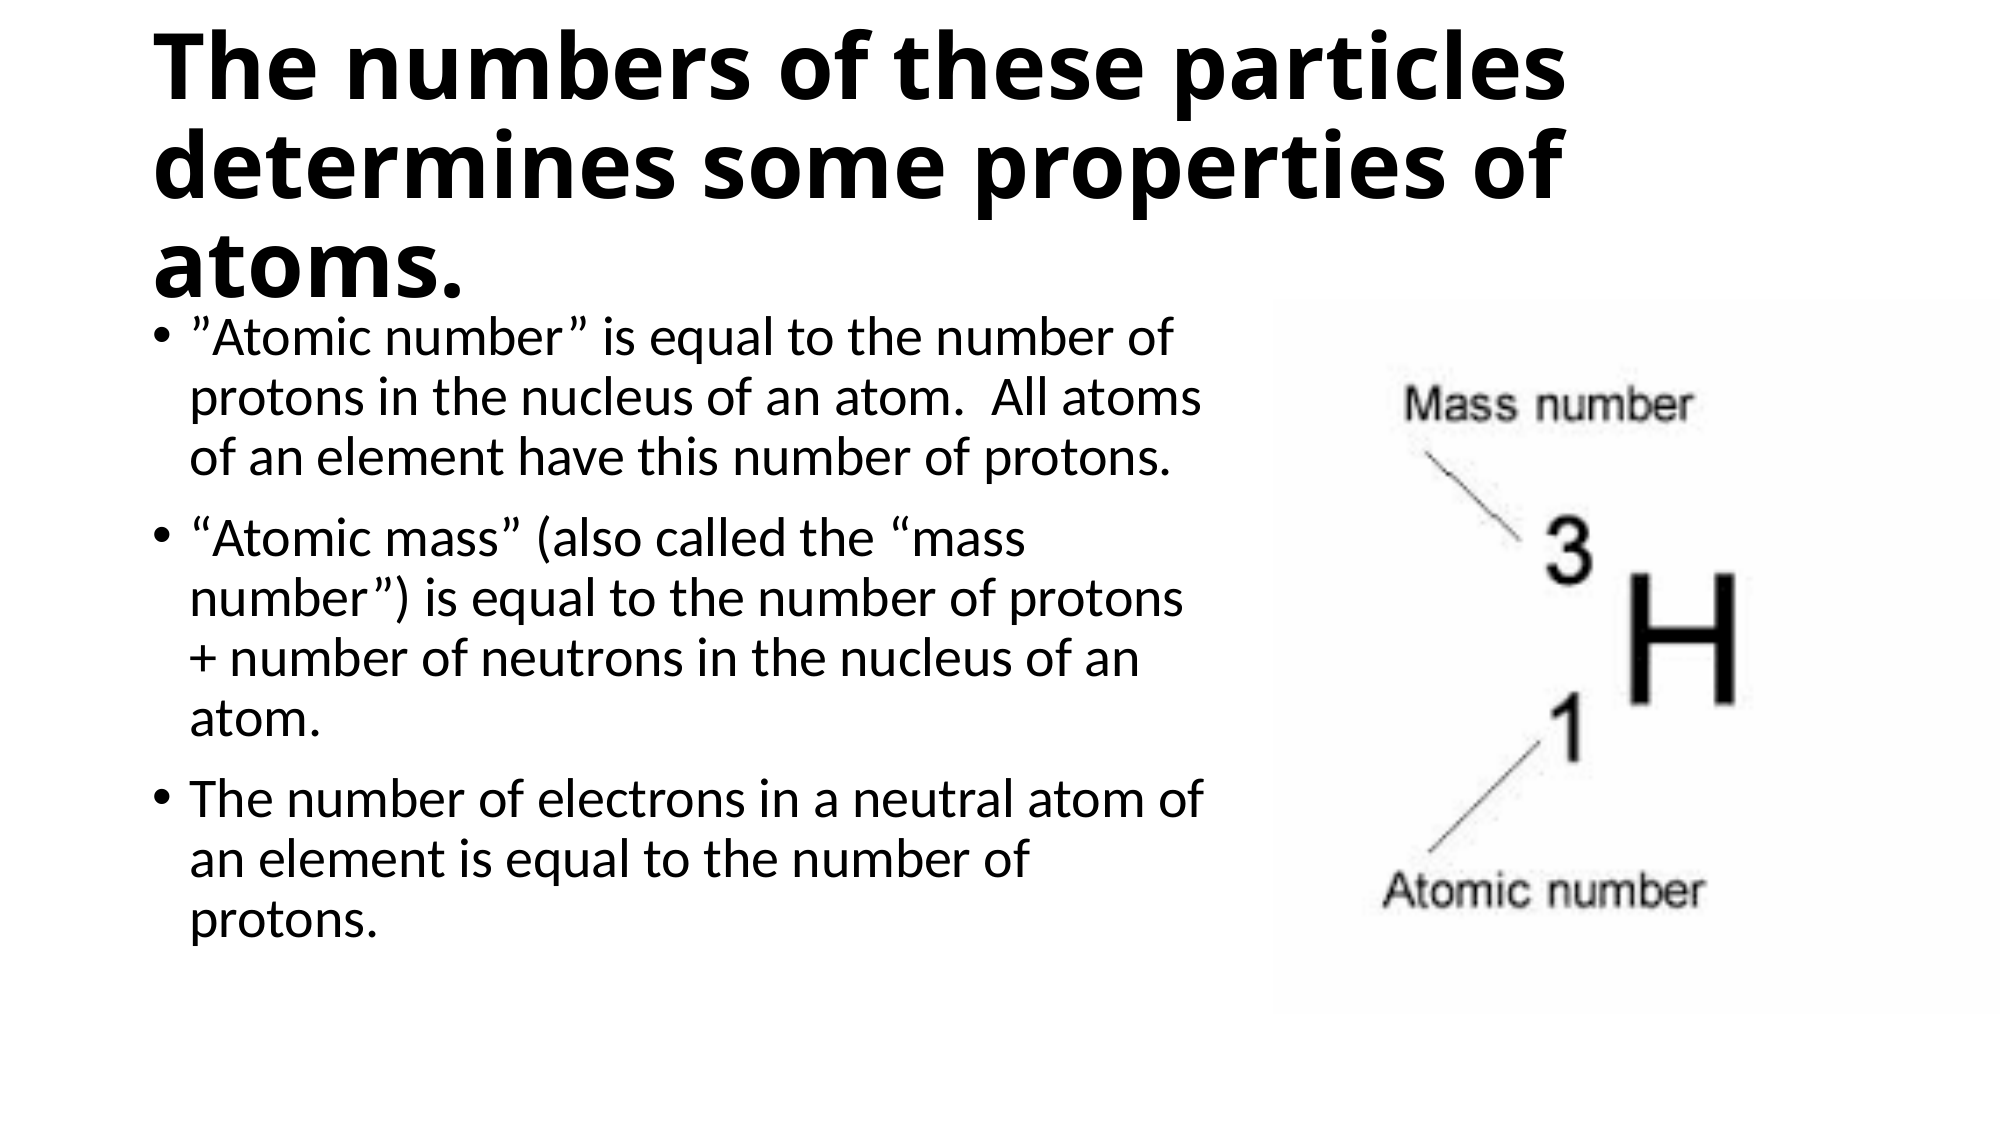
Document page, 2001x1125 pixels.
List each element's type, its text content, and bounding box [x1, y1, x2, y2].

list ”Atomic number” is equal to the number of protons in the nucleus of an atom. All atoms of an element have this number of protons. “Atomic mass” (also called the “mass number”) is equal to the number of protons + number of neutrons in the nucleus of an atom. The number of electrons in a neutral atom of an element is equal to the number of protons. [137, 299, 1224, 1014]
picture [1273, 299, 2000, 1014]
title The numbers of these particles determines some properties of atoms. [137, 59, 1863, 278]
